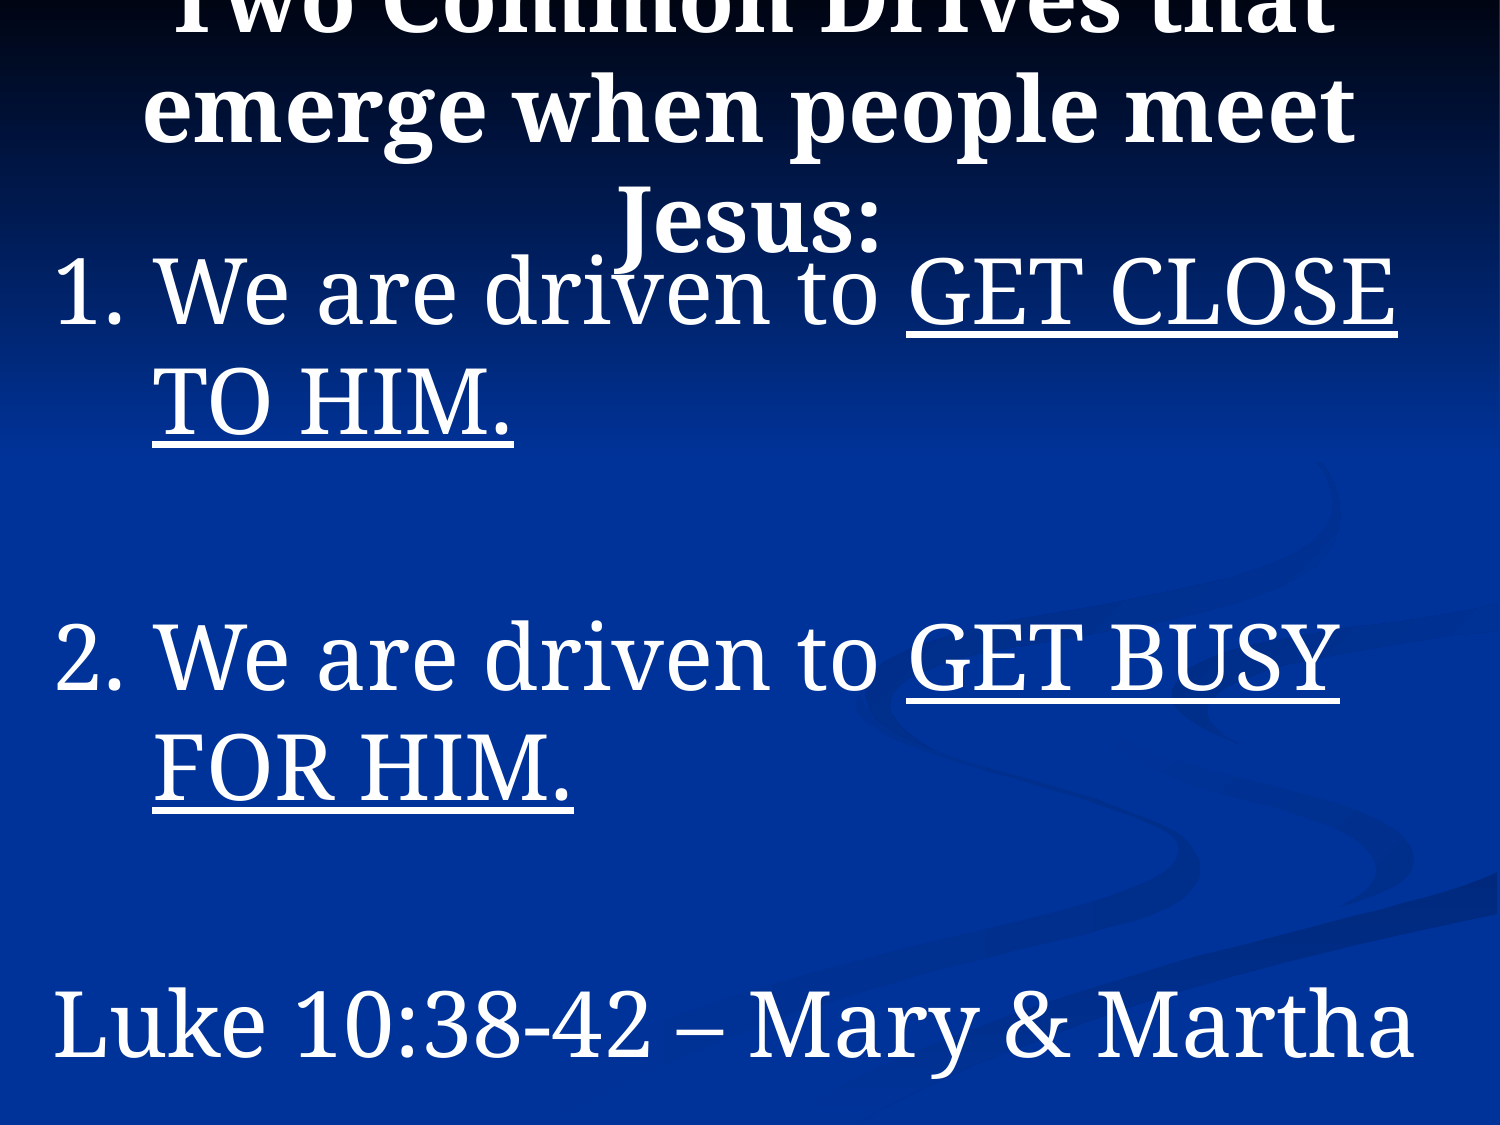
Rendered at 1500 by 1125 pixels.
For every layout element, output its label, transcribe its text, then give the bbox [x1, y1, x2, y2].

list 1. We are driven to GET CLOSE TO HIM. 2. We are driven to GET BUSY FOR HIM. Luke 10:38-42 – Mary & Martha [37, 224, 1463, 888]
title Two Common Drives that emerge when people meet Jesus: [0, 0, 1500, 213]
